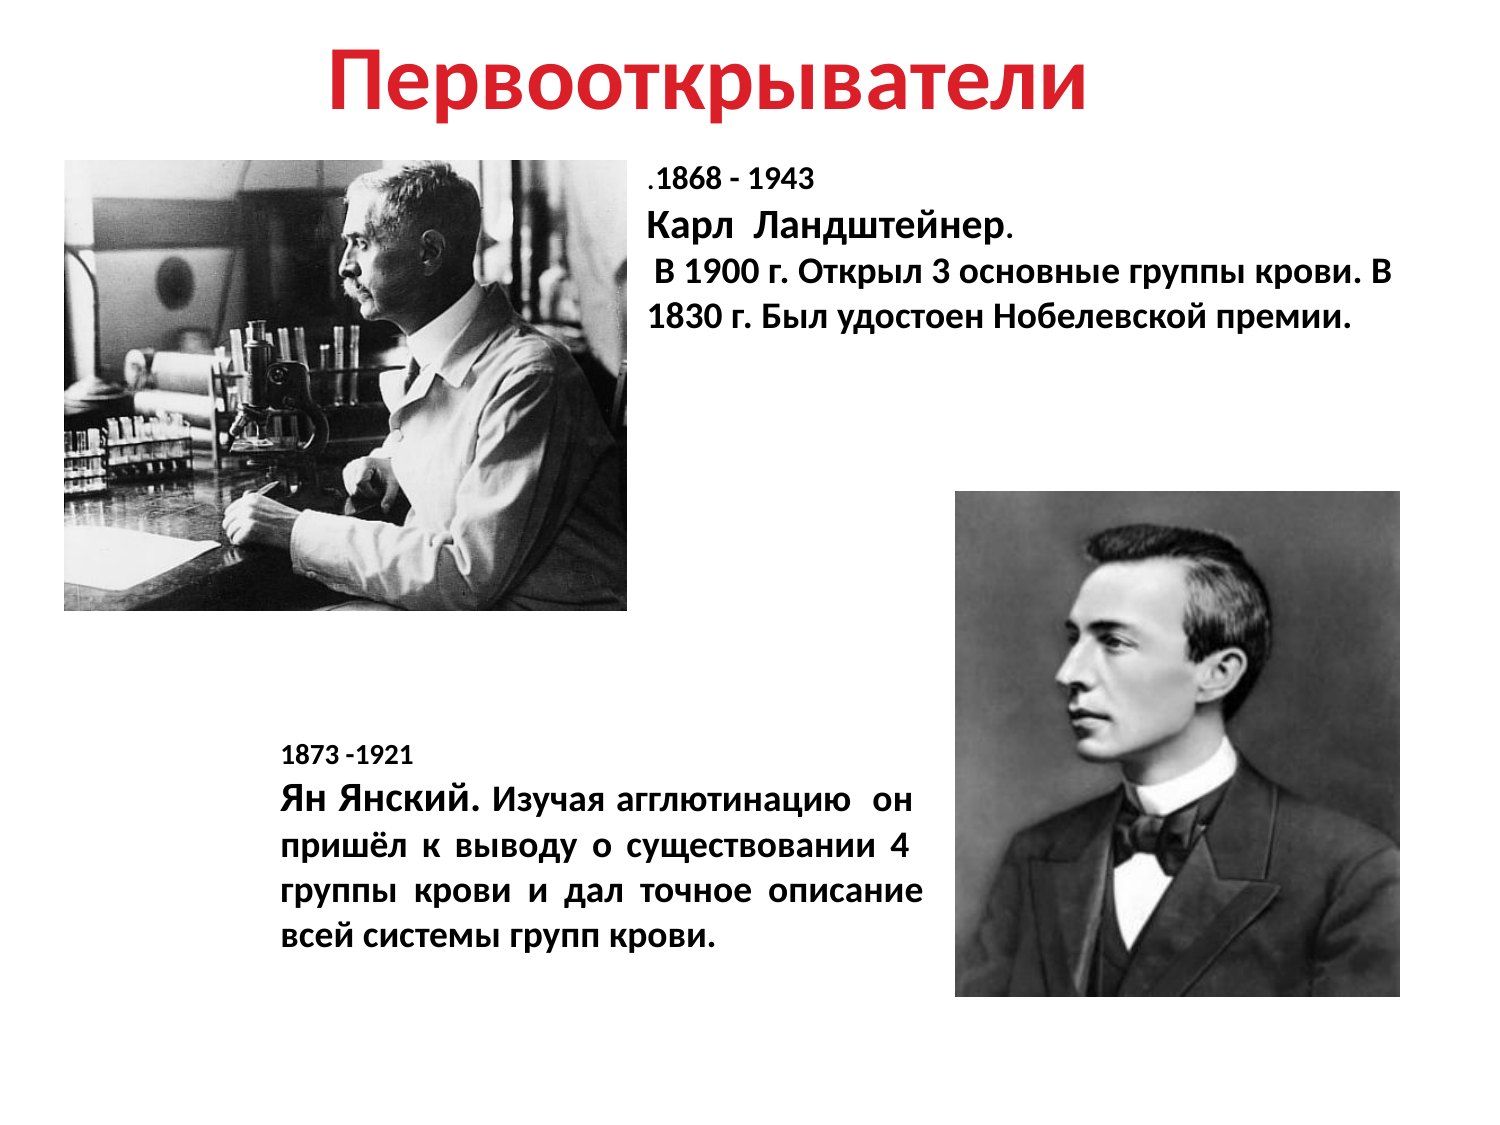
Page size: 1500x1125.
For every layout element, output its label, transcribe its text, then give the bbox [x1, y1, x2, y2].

text_box .1868 - 1943 Карл Ландштейнер. В 1900 г. Открыл 3 основные группы крови. В 1830 г. Был удостоен Нобелевской премии. [631, 149, 1412, 344]
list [64, 160, 627, 611]
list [955, 491, 1400, 997]
text_box 1873 -1921 Ян Янский. Изучая агглютинацию он пришёл к выводу о существовании 4 группы крови и дал точное описание всей системы групп крови. [265, 727, 939, 963]
title Первооткрыватели [0, 0, 1174, 147]
